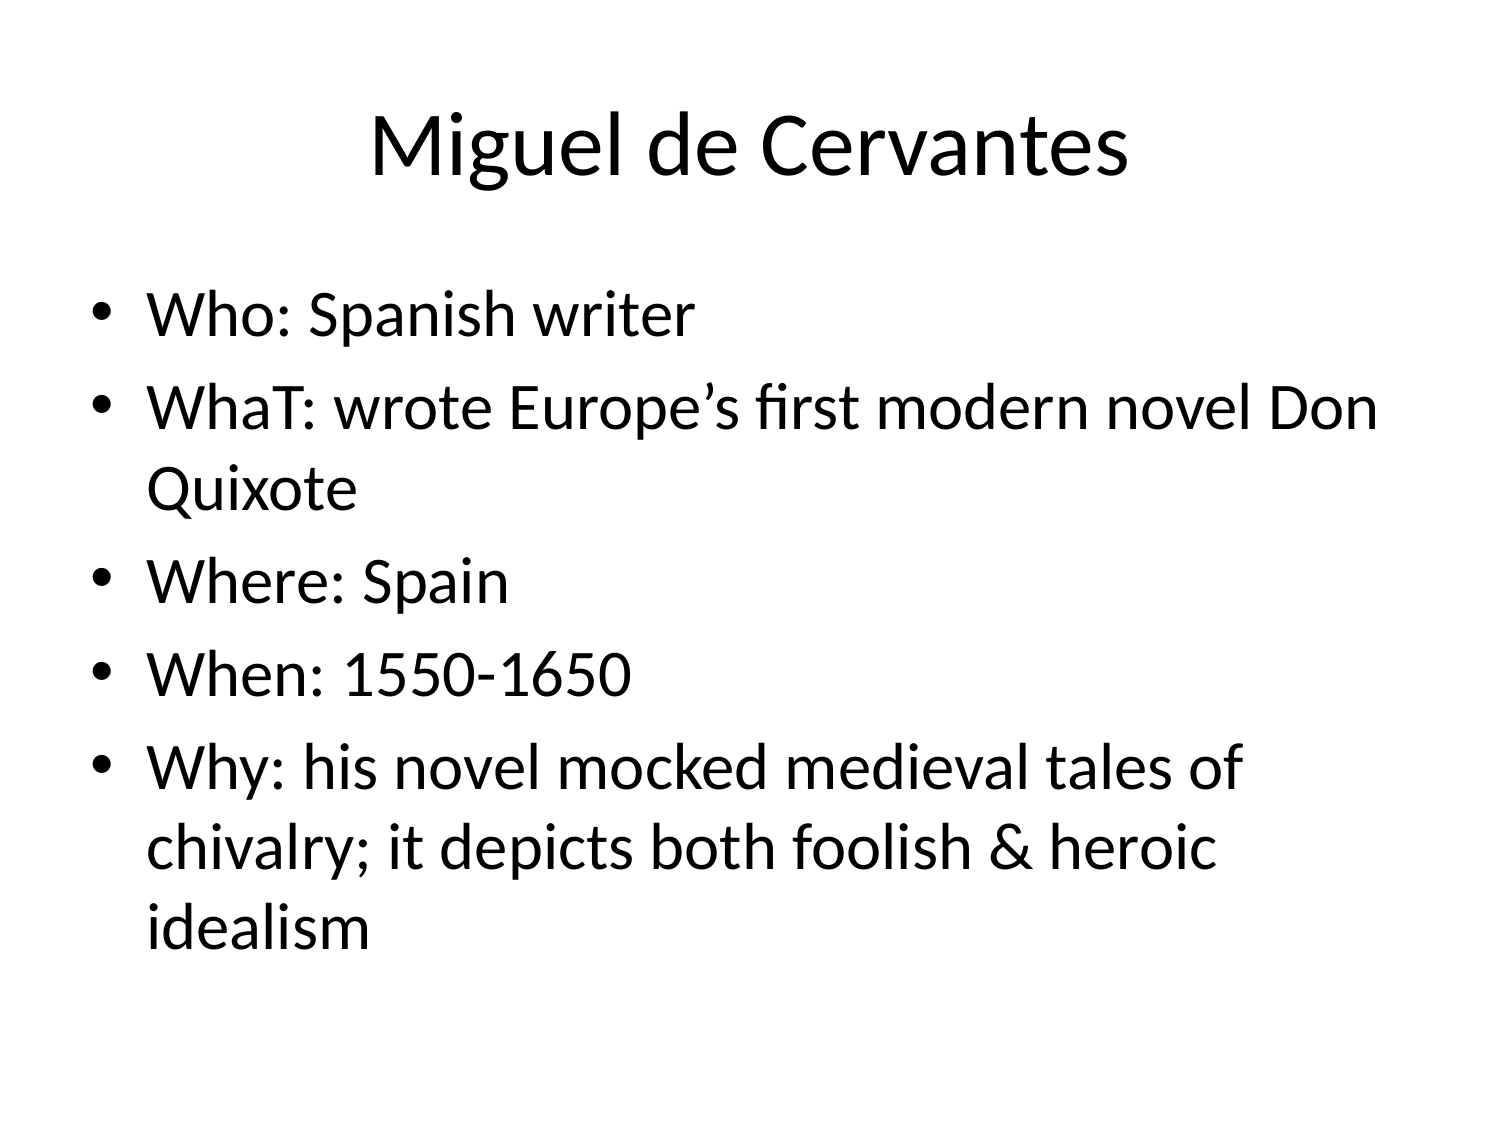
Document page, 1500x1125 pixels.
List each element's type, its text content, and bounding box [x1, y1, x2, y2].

list Who: Spanish writer WhaT: wrote Europe’s first modern novel Don Quixote Where: Spain When: 1550-1650 Why: his novel mocked medieval tales of chivalry; it depicts both foolish & heroic idealism [75, 262, 1425, 1005]
title Miguel de Cervantes [75, 45, 1425, 233]
